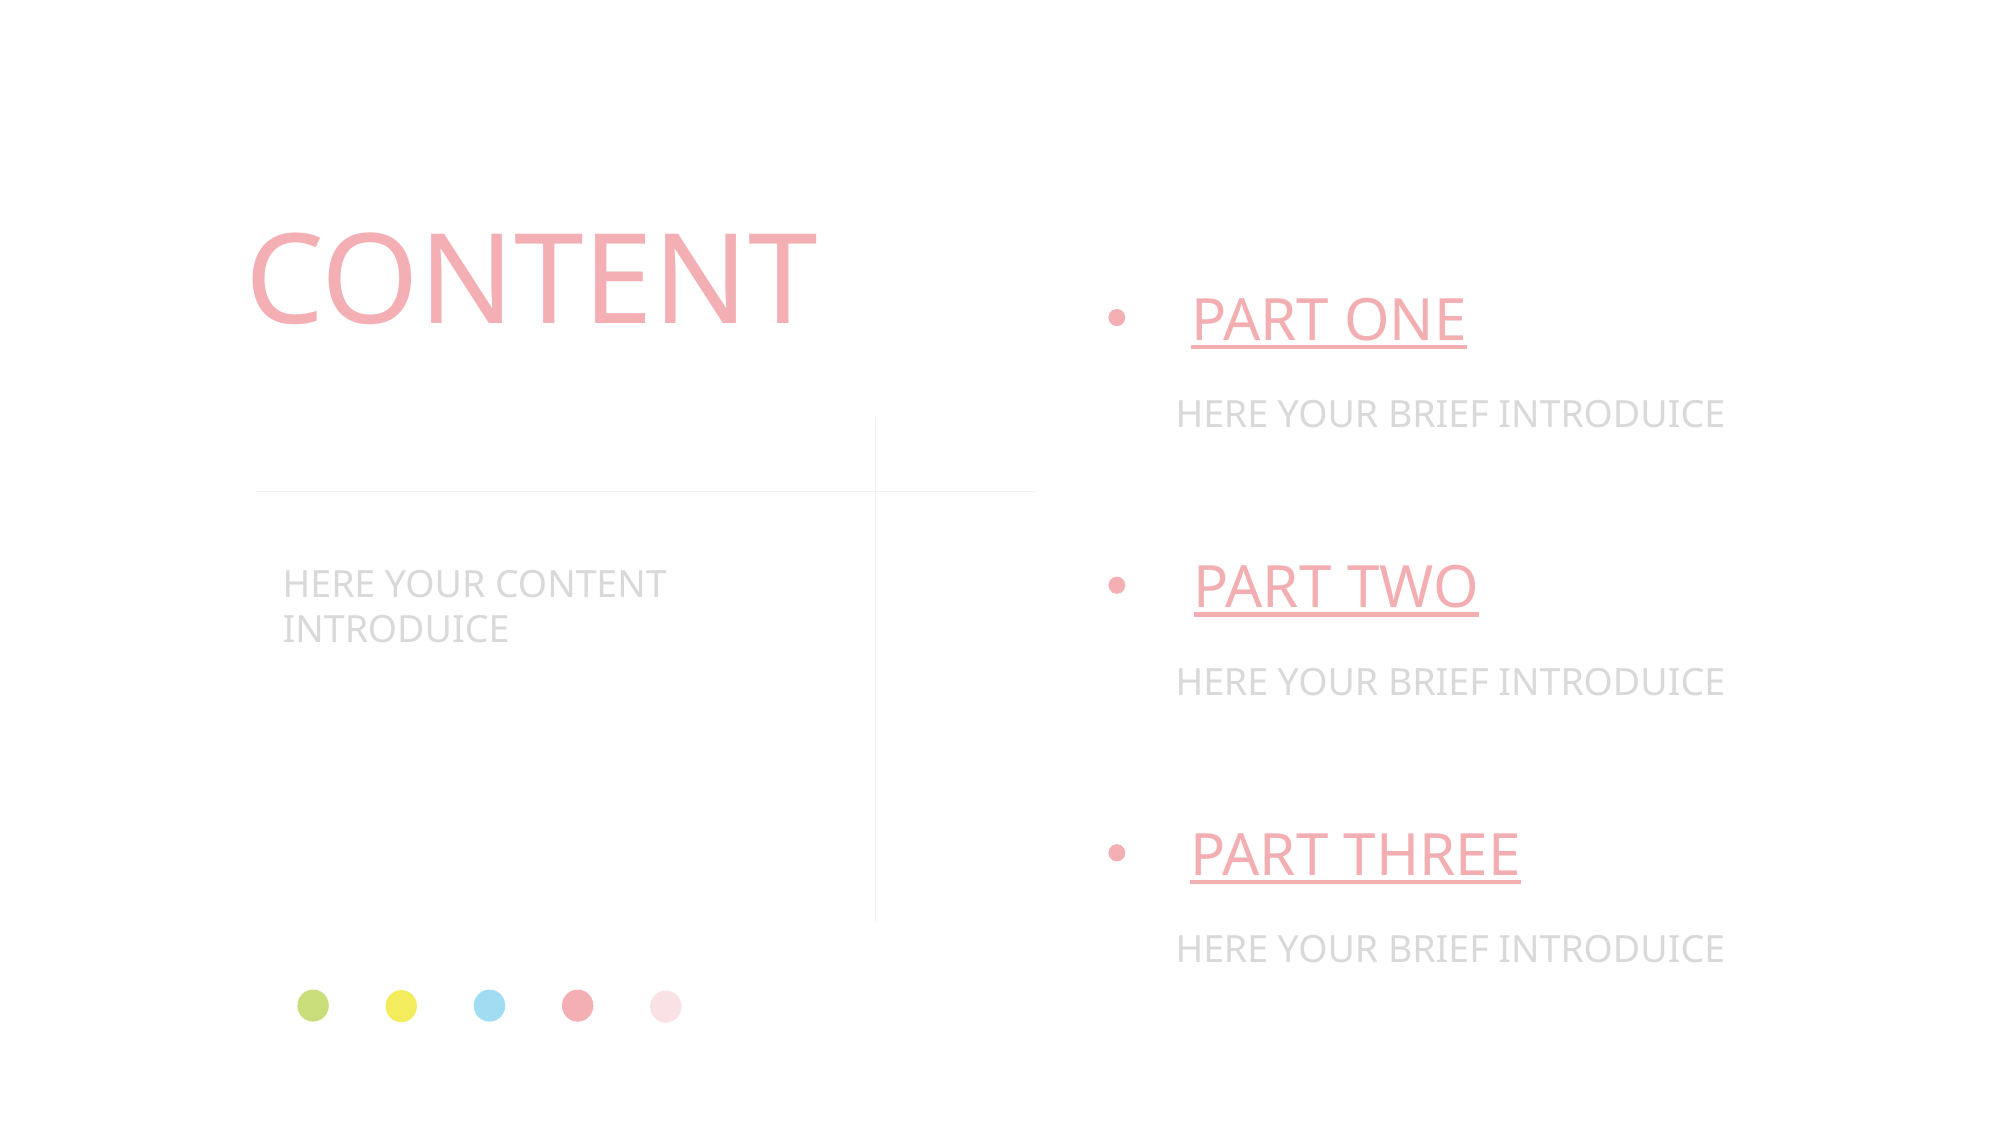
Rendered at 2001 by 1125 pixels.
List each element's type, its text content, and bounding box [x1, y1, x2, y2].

text_box CONTENT [0, 191, 1093, 357]
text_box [1108, 809, 1851, 979]
text_box HERE YOUR CONTENT INTRODUICE [267, 552, 692, 658]
text_box [560, 988, 595, 1023]
text_box [649, 989, 683, 1024]
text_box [1108, 274, 1851, 444]
text_box [472, 988, 507, 1023]
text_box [1108, 542, 1851, 711]
text_box [384, 989, 419, 1024]
text_box [296, 988, 330, 1023]
